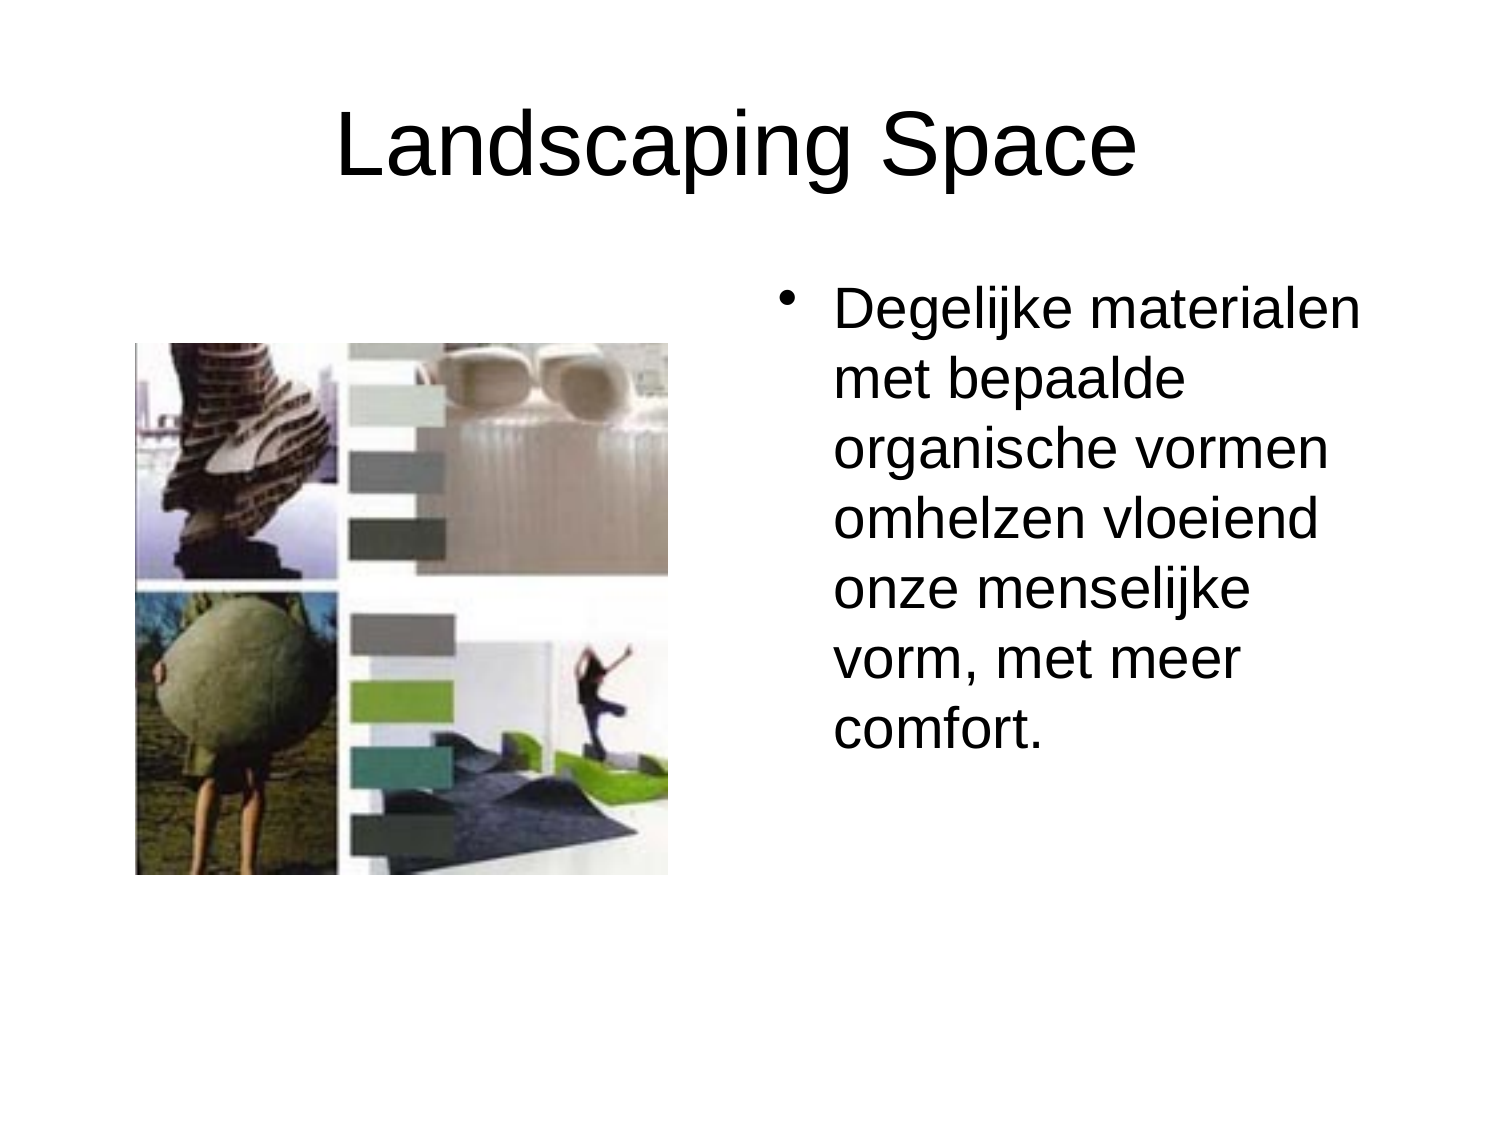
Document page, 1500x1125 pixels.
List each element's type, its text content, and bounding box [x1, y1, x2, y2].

picture [135, 343, 668, 876]
title Landscaping Space [74, 44, 1426, 233]
list Degelijke materialen met bepaalde organische vormen omhelzen vloeiend onze menselijke vorm, met meer comfort. [762, 262, 1426, 1006]
